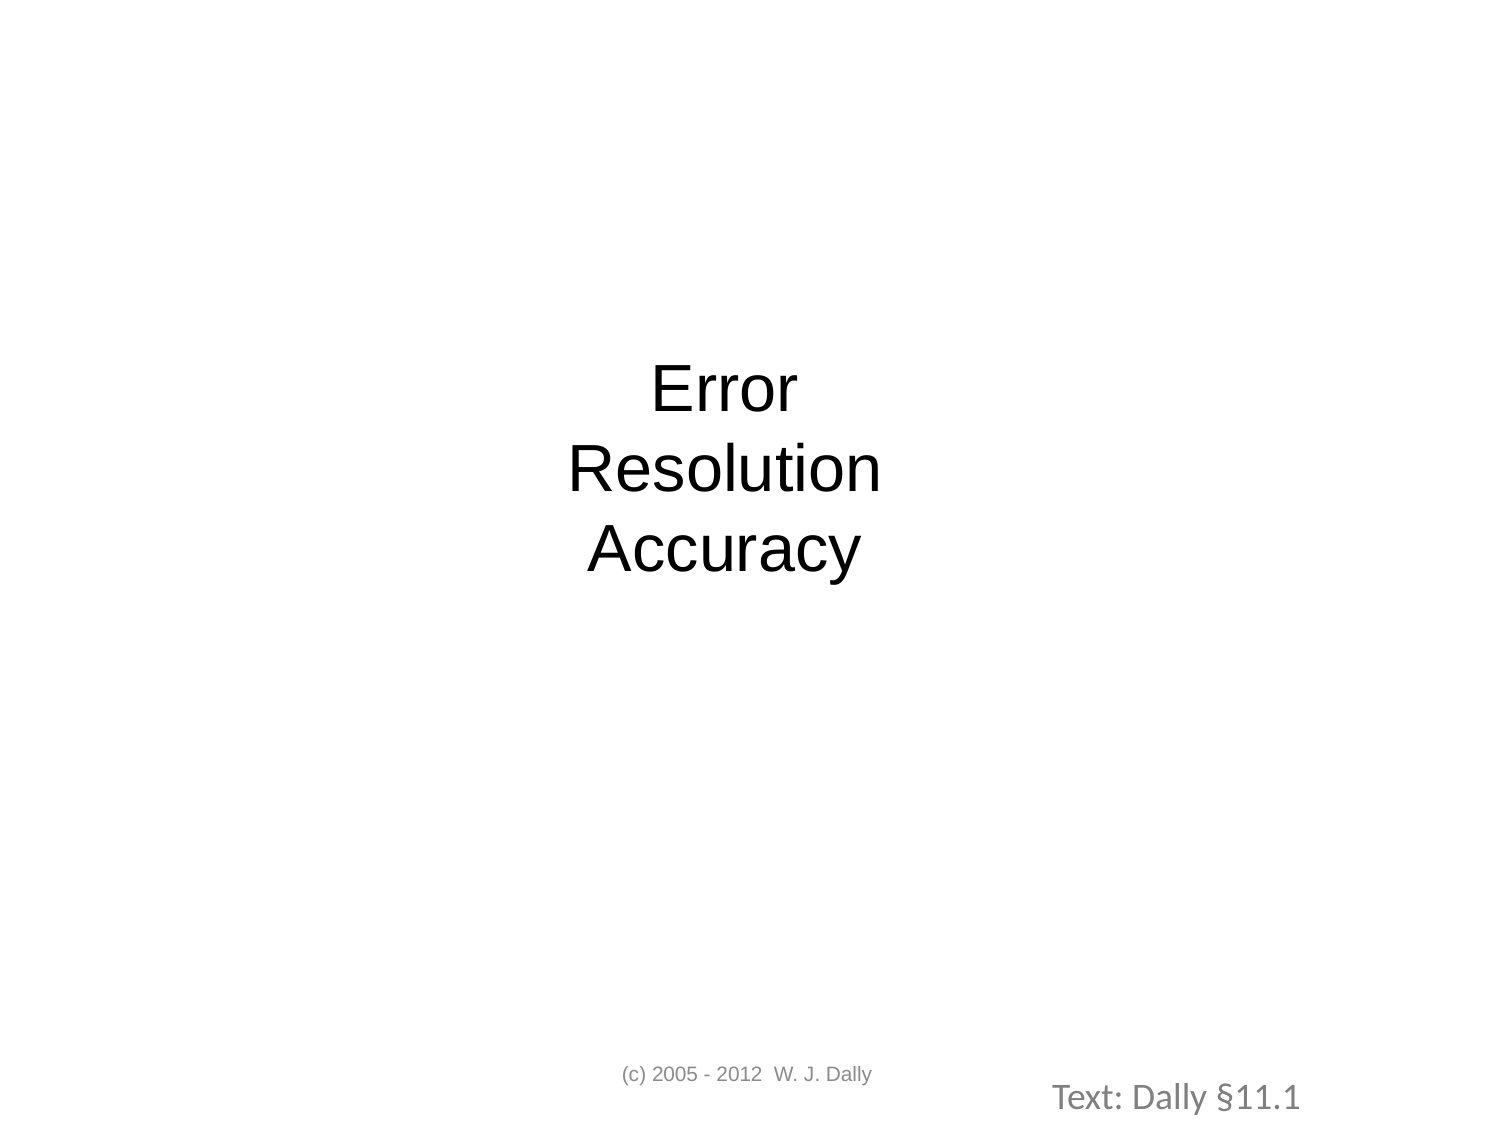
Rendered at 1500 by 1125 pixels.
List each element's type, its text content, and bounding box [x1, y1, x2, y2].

footer (c) 2005 - 2012 W. J. Dally [512, 1042, 988, 1103]
text_box Error Resolution Accuracy [512, 337, 938, 672]
text_box Text: Dally §11.1 [1037, 1064, 1350, 1125]
